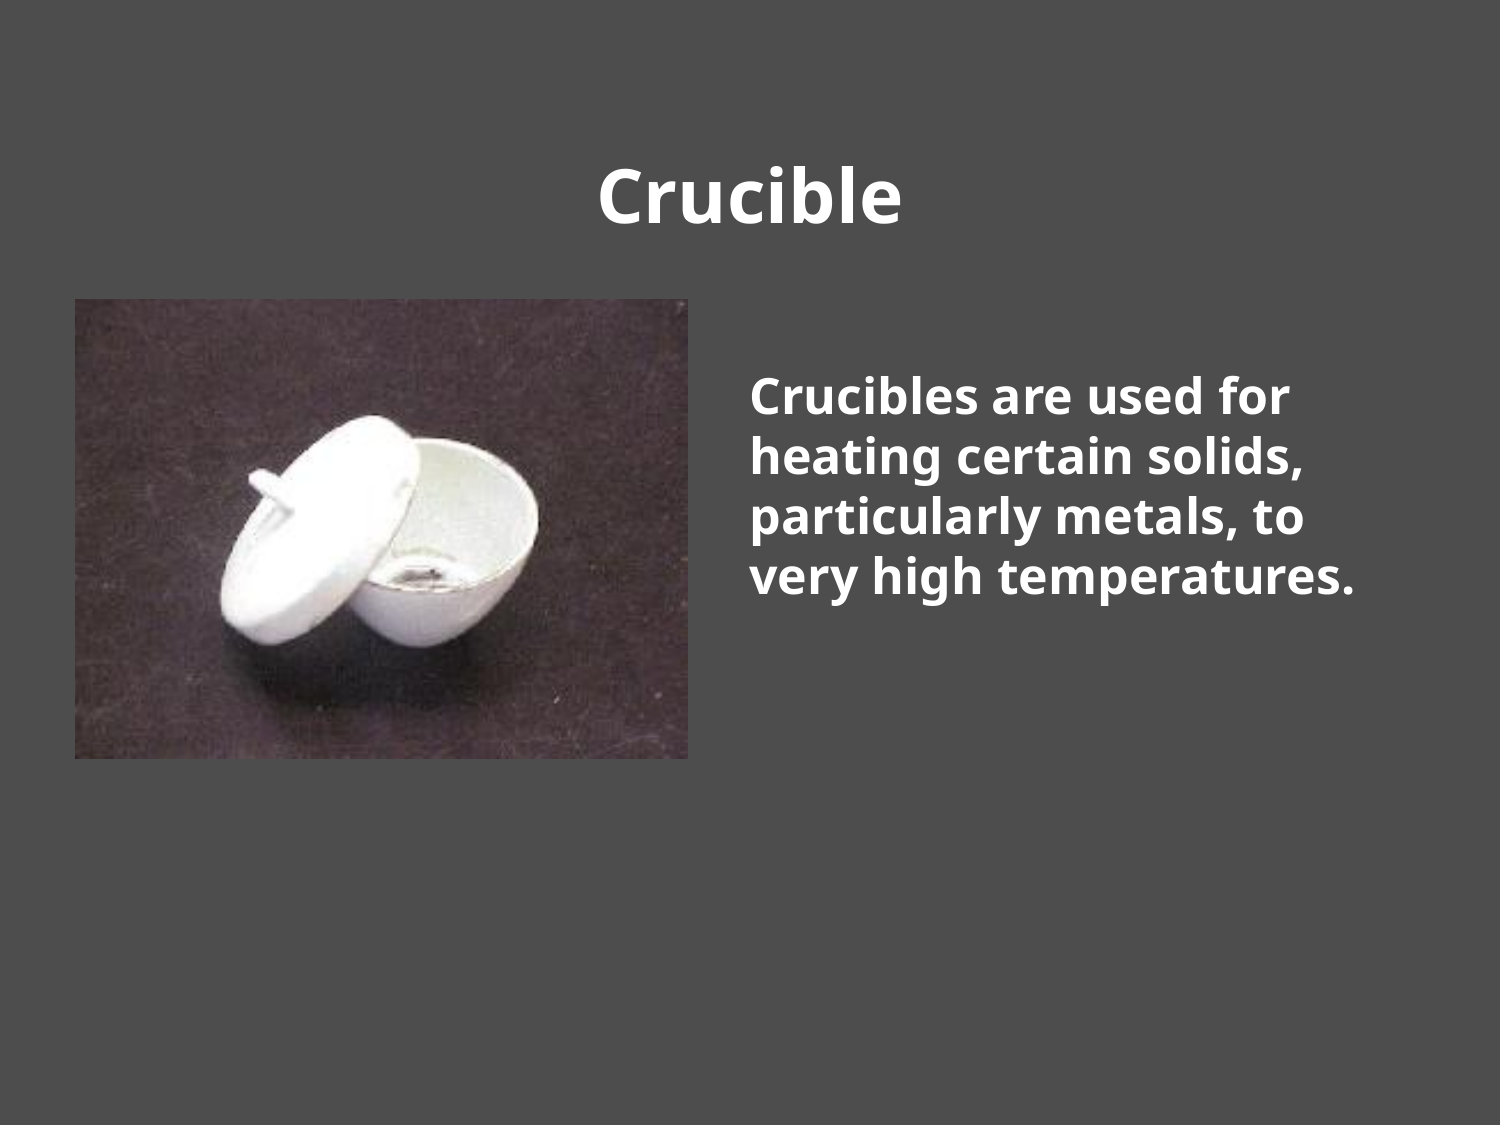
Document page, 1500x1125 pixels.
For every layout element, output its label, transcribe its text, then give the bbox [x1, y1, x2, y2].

title Crucible [112, 99, 1388, 288]
text_box Crucibles are used for heating certain solids, particularly metals, to very high temperatures. [734, 357, 1375, 613]
picture [74, 299, 688, 760]
